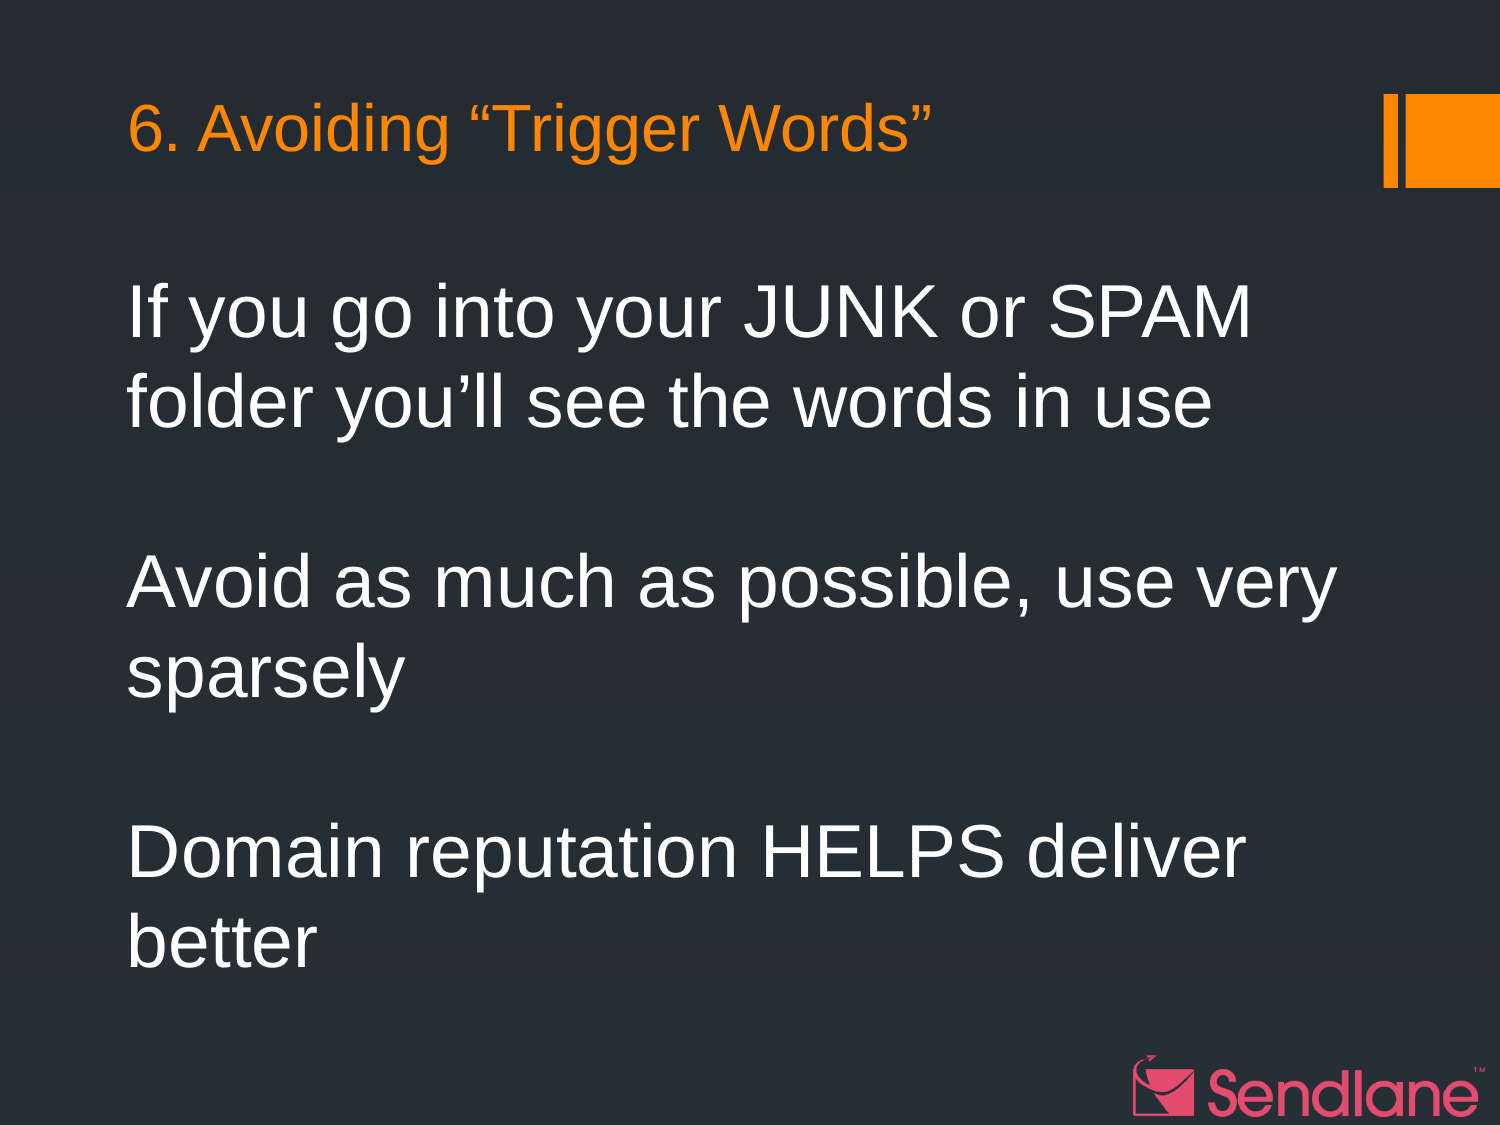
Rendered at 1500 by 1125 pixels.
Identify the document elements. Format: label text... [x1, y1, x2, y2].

text_box If you go into your JUNK or SPAM folder you’ll see the words in use Avoid as much as possible, use very sparsely Domain reputation HELPS deliver better [112, 255, 1359, 991]
picture [1127, 1027, 1489, 1125]
title 6. Avoiding “Trigger Words” [112, 66, 1447, 173]
